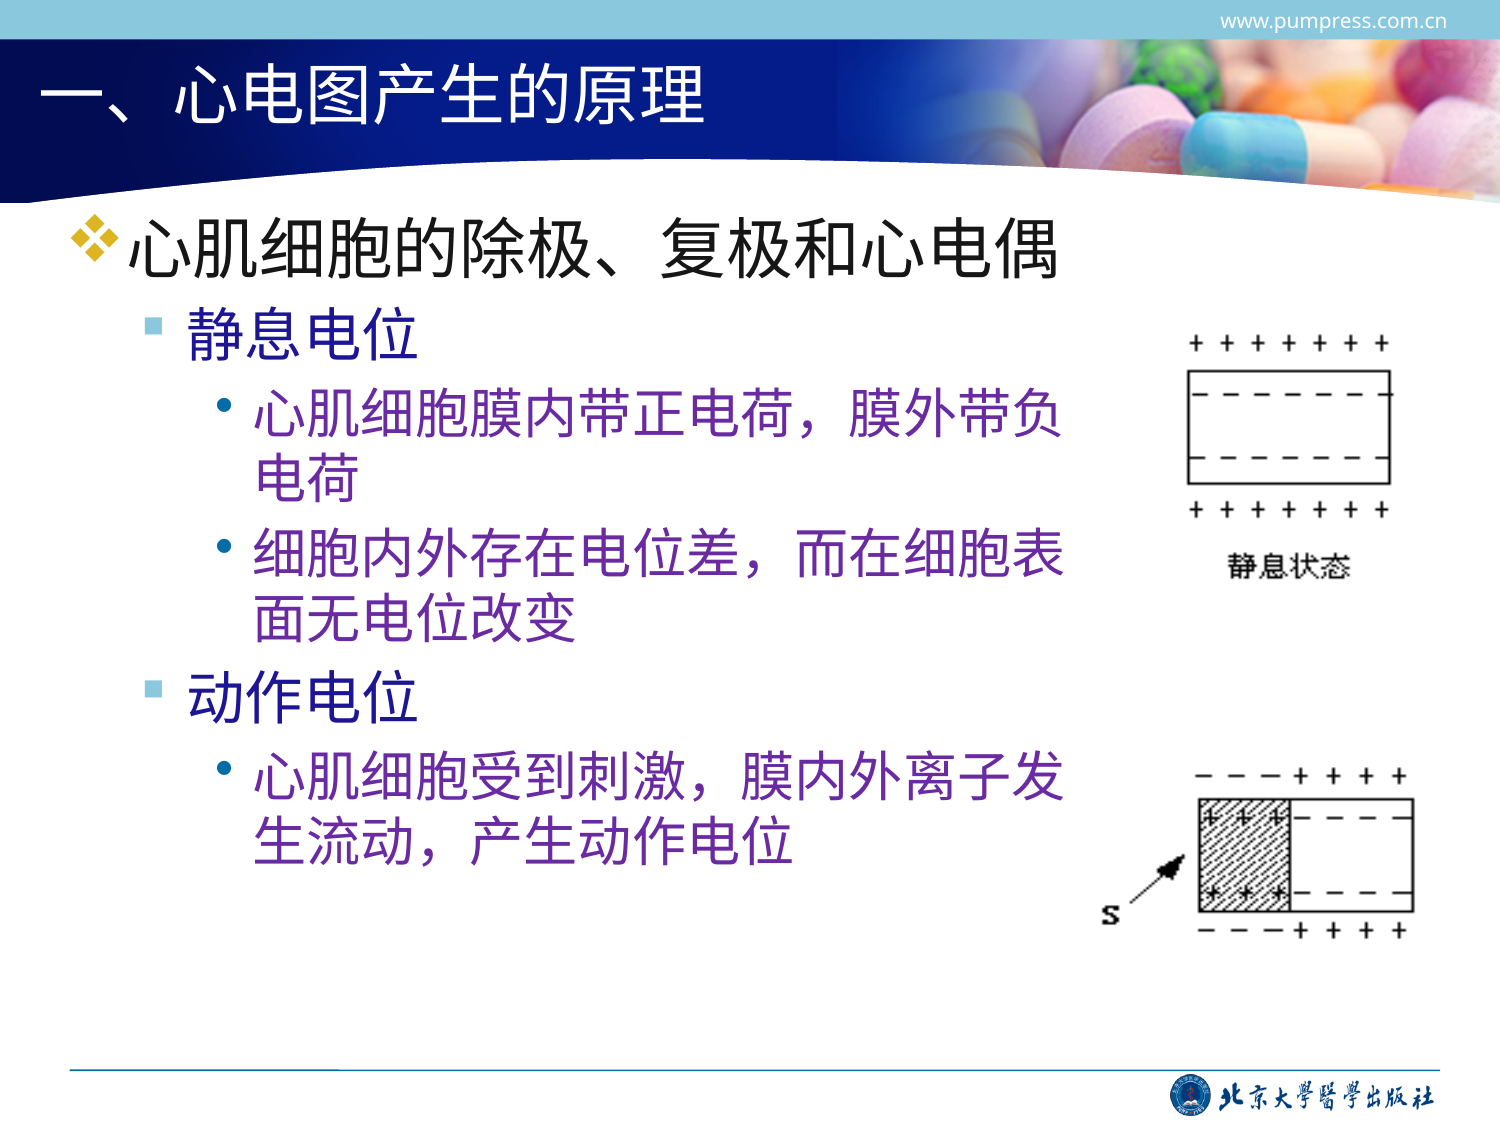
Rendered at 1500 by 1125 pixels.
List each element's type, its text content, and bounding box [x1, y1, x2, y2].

title 一、心电图产生的原理 [23, 46, 1349, 140]
picture [1139, 303, 1436, 599]
picture [1170, 1074, 1436, 1118]
slide_number www.pumpress.com.cn [1024, 0, 1463, 38]
picture [1080, 739, 1484, 965]
picture [0, 40, 1500, 203]
list 心肌细胞的除极、复极和心电偶 静息电位 心肌细胞膜内带正电荷，膜外带负电荷 细胞内外存在电位差，而在细胞表面无电位改变 动作电位 心肌细胞受到刺激，膜内外离子发生流动，产生动作电位 [49, 198, 1105, 1026]
